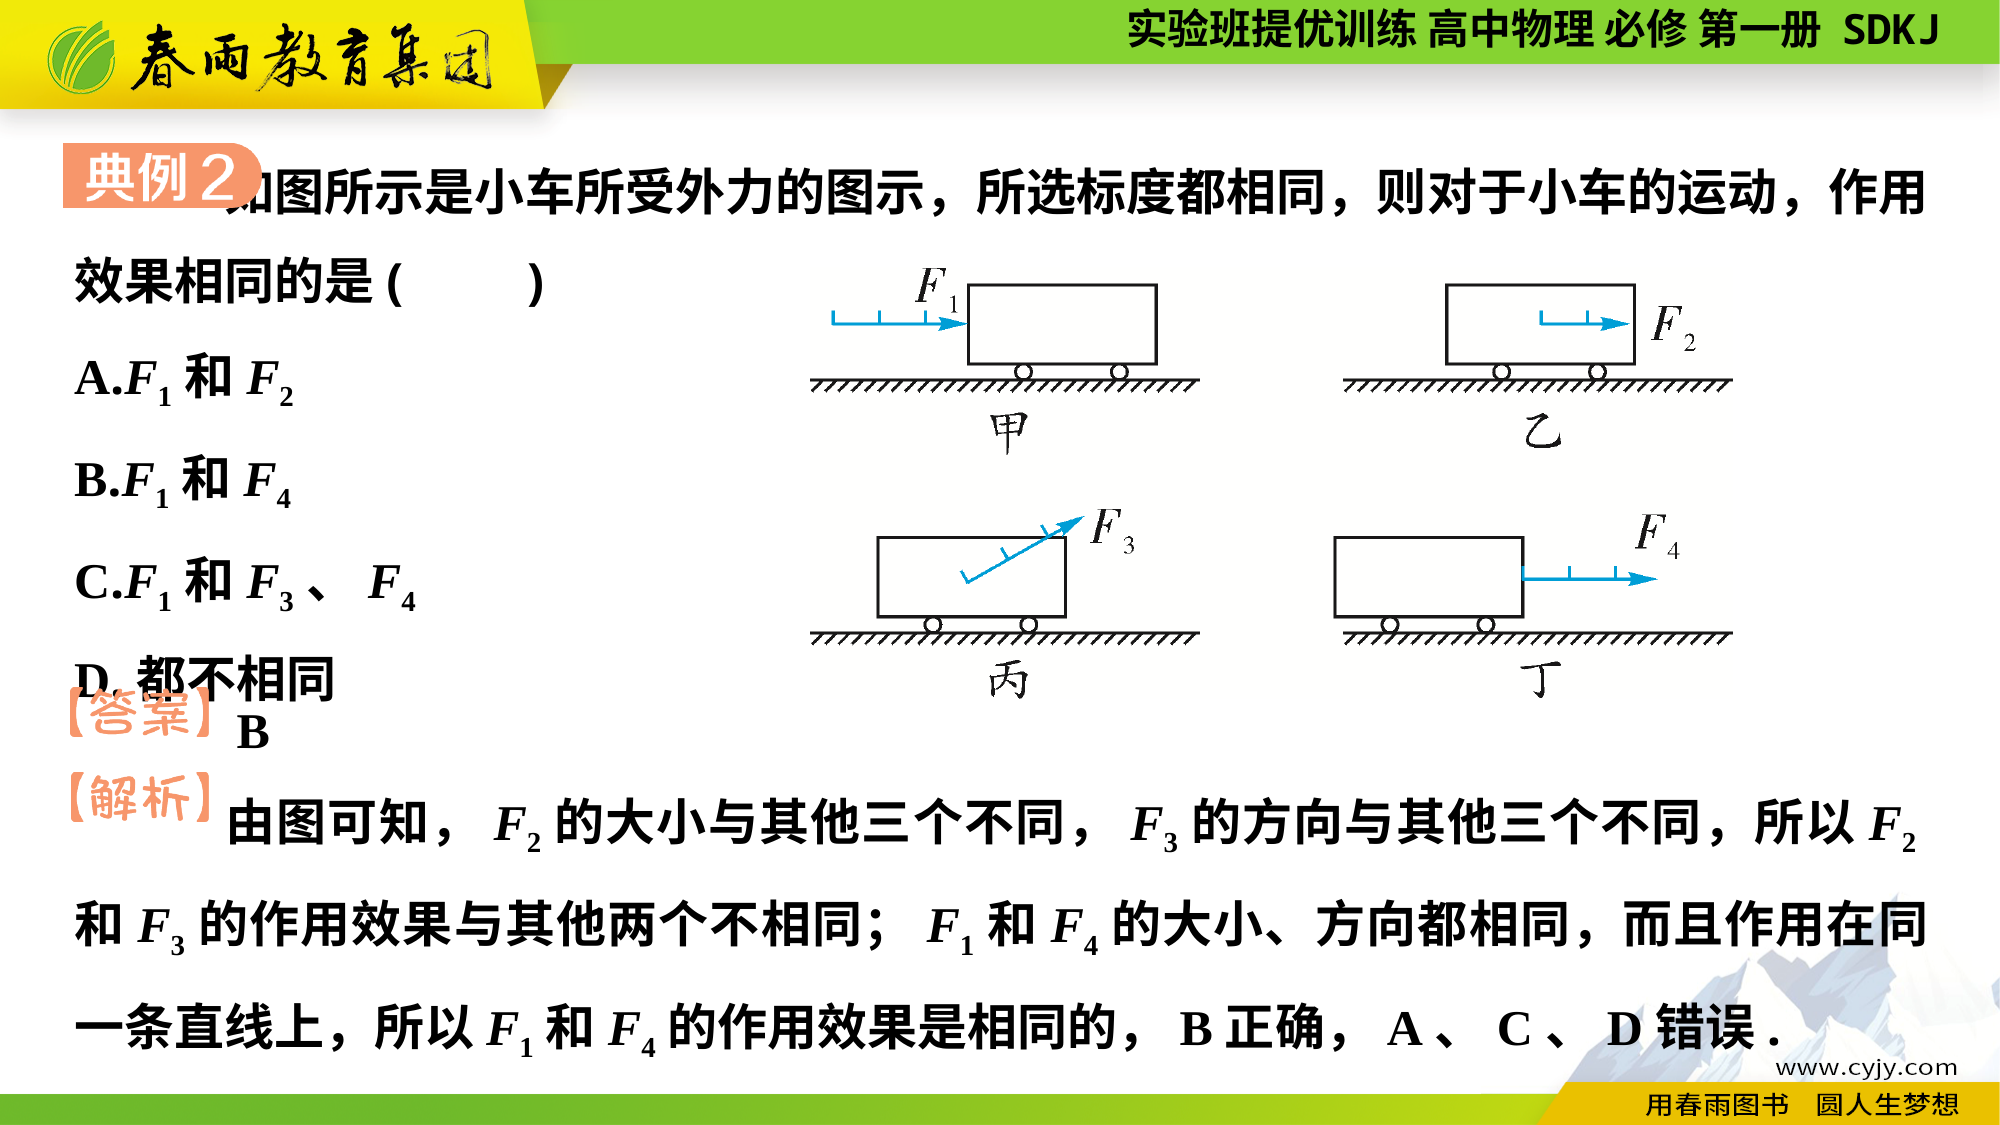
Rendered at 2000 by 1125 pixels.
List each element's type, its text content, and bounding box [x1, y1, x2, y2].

text_box 由图可知，F2的大小与其他三个不同，F3的方向与其他三个不同，所以F2和F3的作用效果与其他两个不相同；F1和F4的大小、方向都相同，而且作用在同一条直线上，所以F1和F4的作用效果是相同的，B正确，A、C、D错误. [59, 748, 1944, 1071]
text_box B [59, 660, 1944, 748]
picture [0, 0, 2000, 1125]
list 如图所示是小车所受外力的图示，所选标度都相同，则对于小车的运动，作用效果相同的是( ) A.F1和F2 B.F1和F4 C.F1和F3、F4 D.都不相同 [59, 122, 1944, 660]
